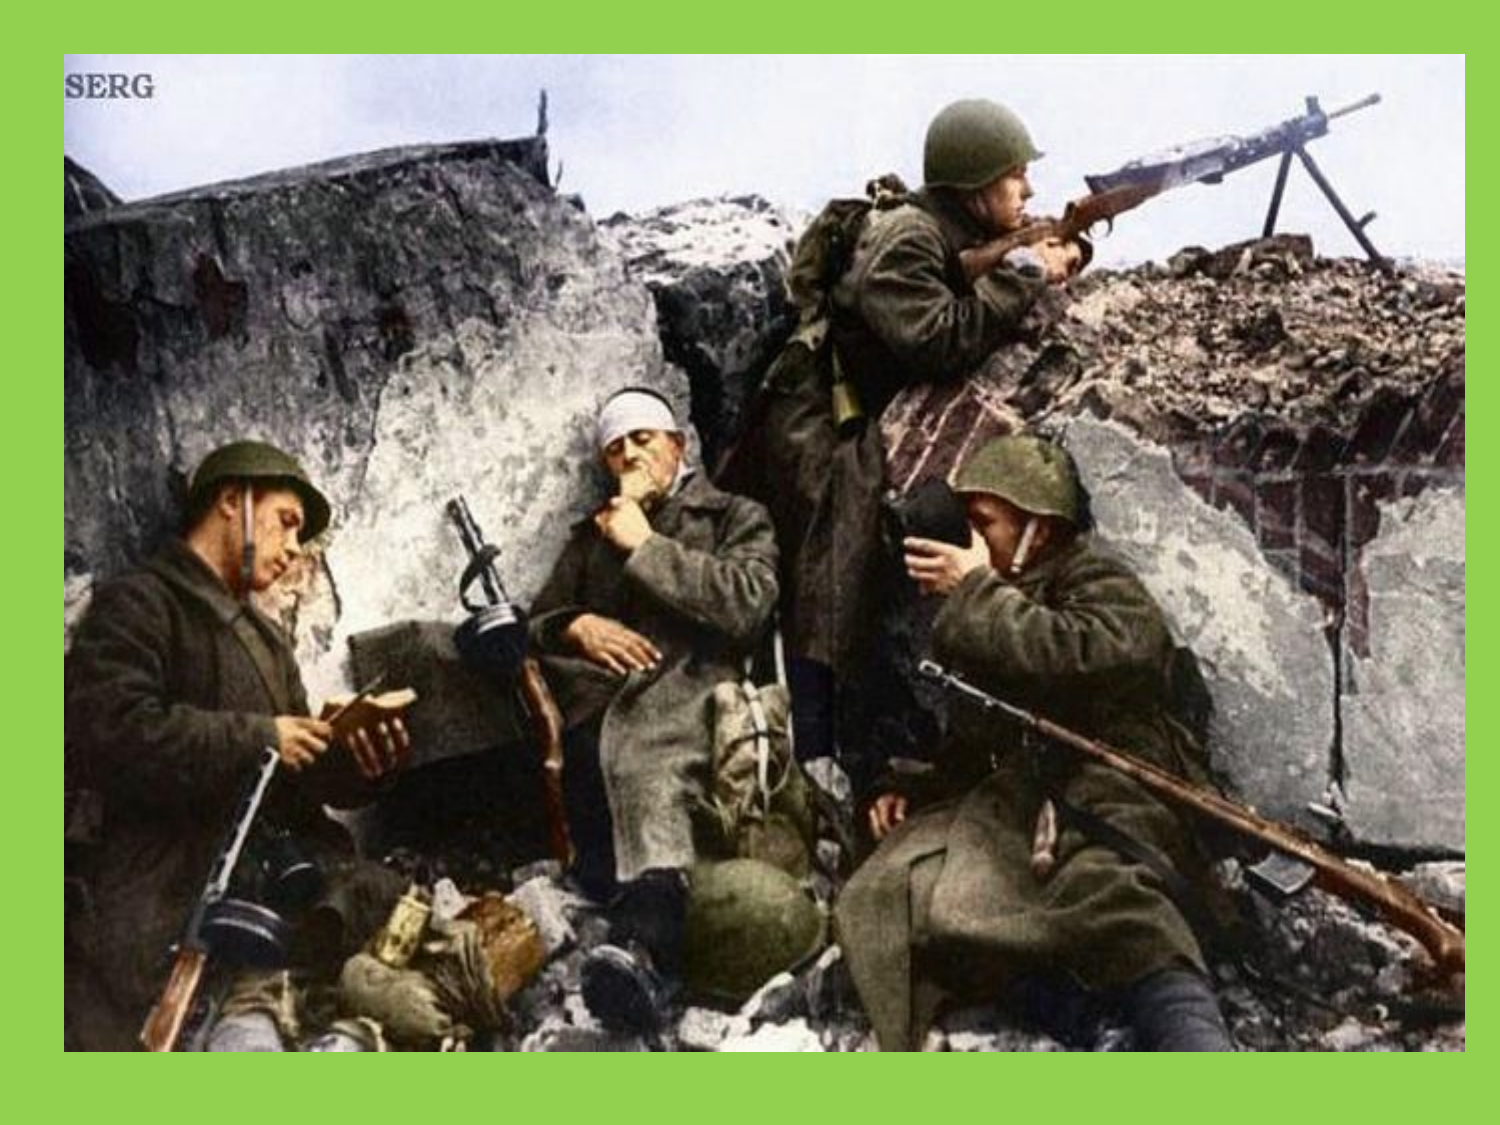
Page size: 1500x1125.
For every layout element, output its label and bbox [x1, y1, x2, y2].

list [64, 54, 1465, 1052]
